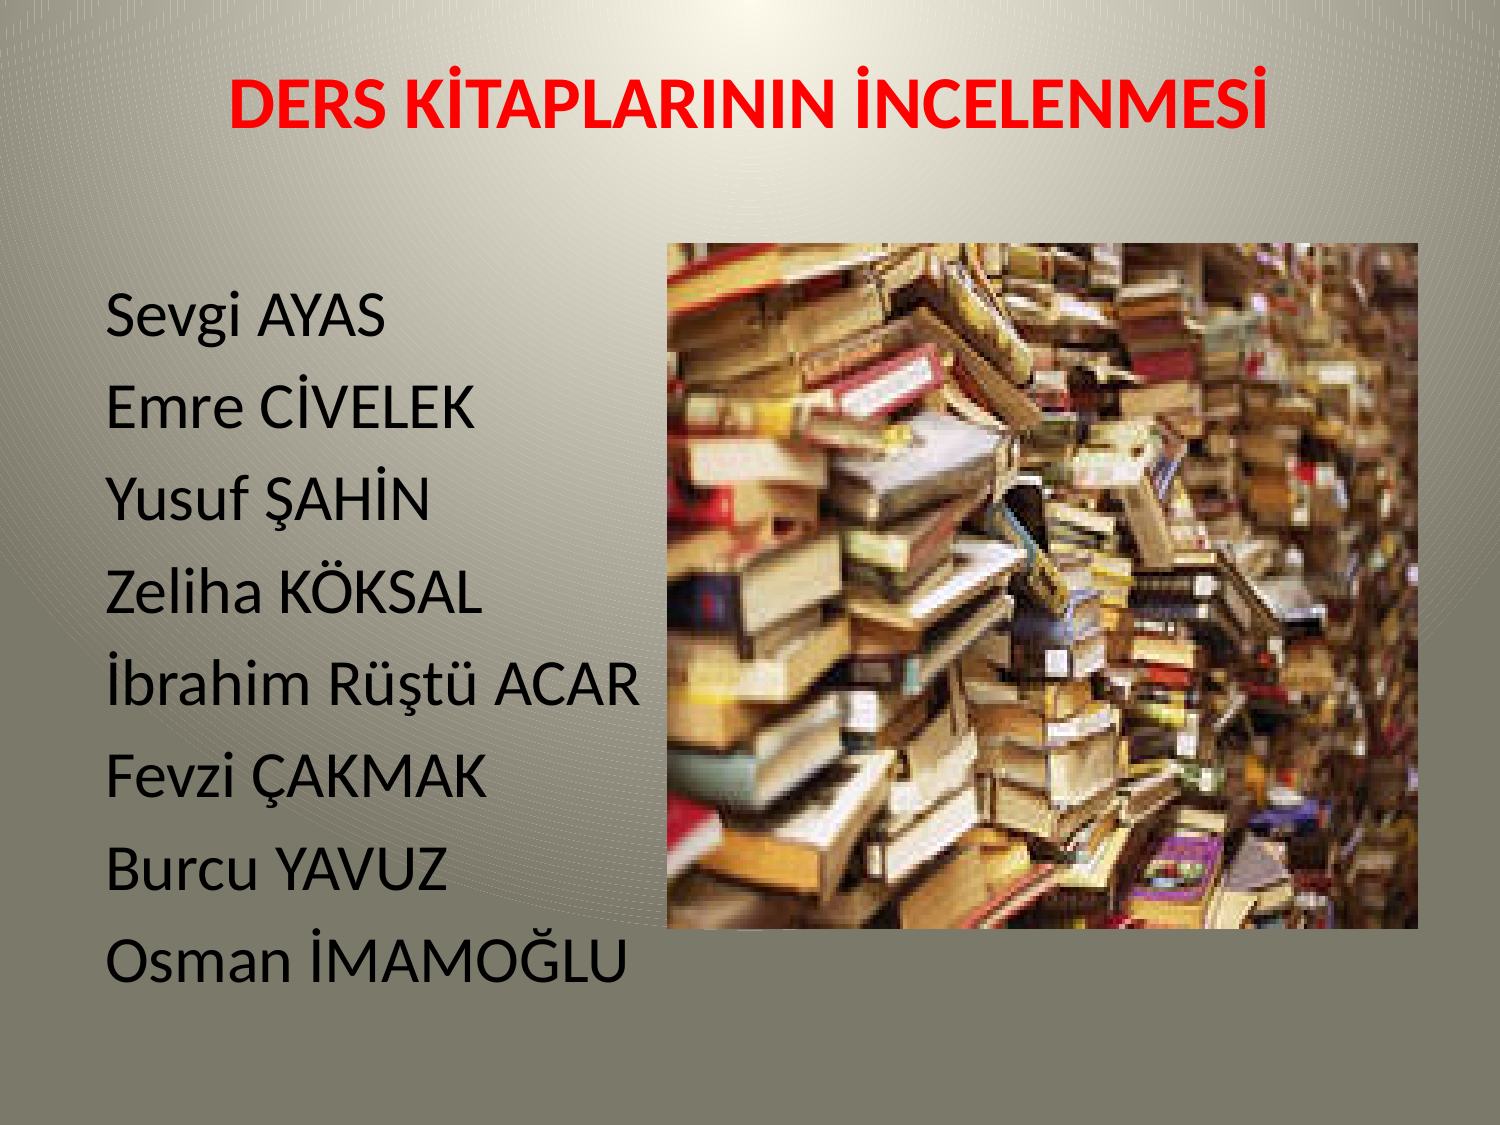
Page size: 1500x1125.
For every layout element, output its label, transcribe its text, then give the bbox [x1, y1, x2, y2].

title DERS KİTAPLARININ İNCELENMESİ [75, 45, 1425, 233]
list Sevgi AYAS Emre CİVELEK Yusuf ŞAHİN Zeliha KÖKSAL İbrahim Rüştü ACAR Fevzi ÇAKMAK Burcu YAVUZ Osman İMAMOĞLU [75, 262, 1425, 1005]
picture [666, 243, 1418, 929]
